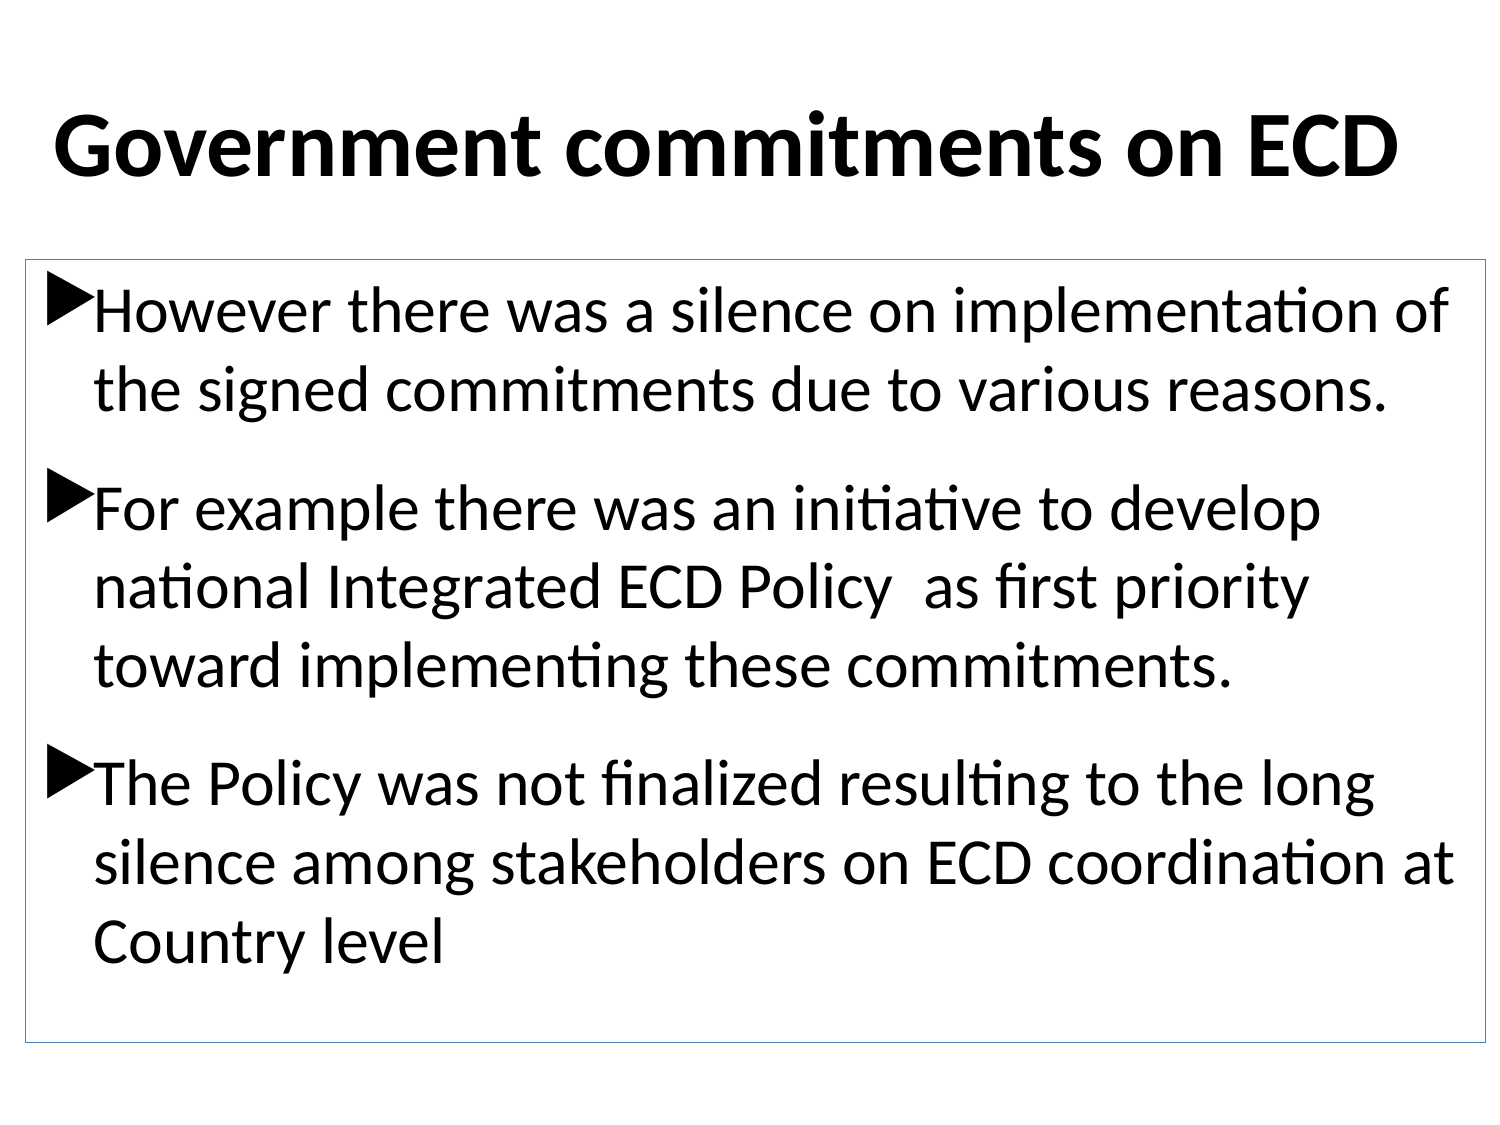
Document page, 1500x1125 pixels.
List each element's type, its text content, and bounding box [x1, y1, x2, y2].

title Government commitments on ECD [28, 45, 1425, 233]
list However there was a silence on implementation of the signed commitments due to various reasons. For example there was an initiative to develop national Integrated ECD Policy as first priority toward implementing these commitments. The Policy was not finalized resulting to the long silence among stakeholders on ECD coordination at Country level [25, 259, 1486, 1043]
